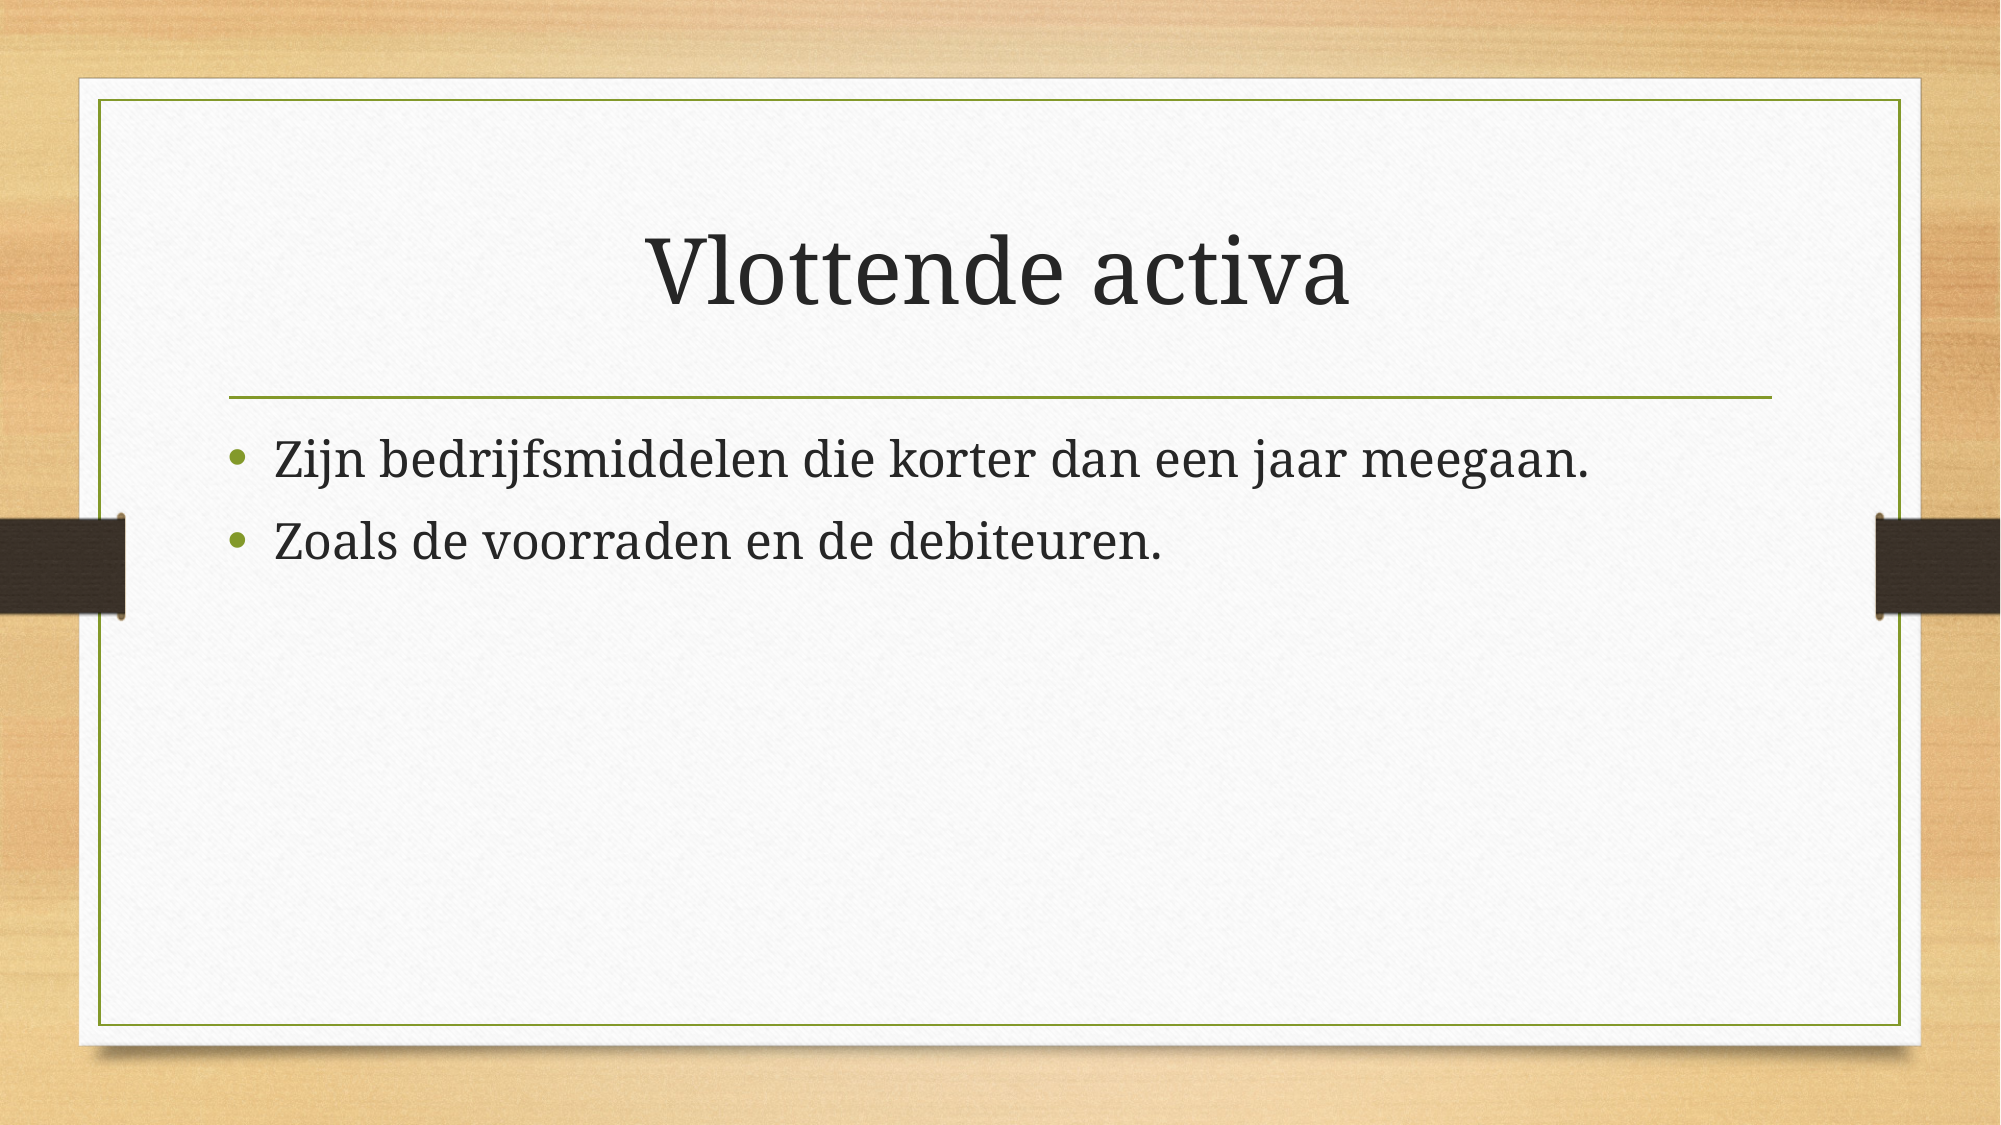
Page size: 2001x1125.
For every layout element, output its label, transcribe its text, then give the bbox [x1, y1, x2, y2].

picture [0, 0, 2001, 1125]
list Zijn bedrijfsmiddelen die korter dan een jaar meegaan. Zoals de voorraden en de debiteuren. [212, 419, 1788, 964]
title Vlottende activa [212, 161, 1788, 375]
